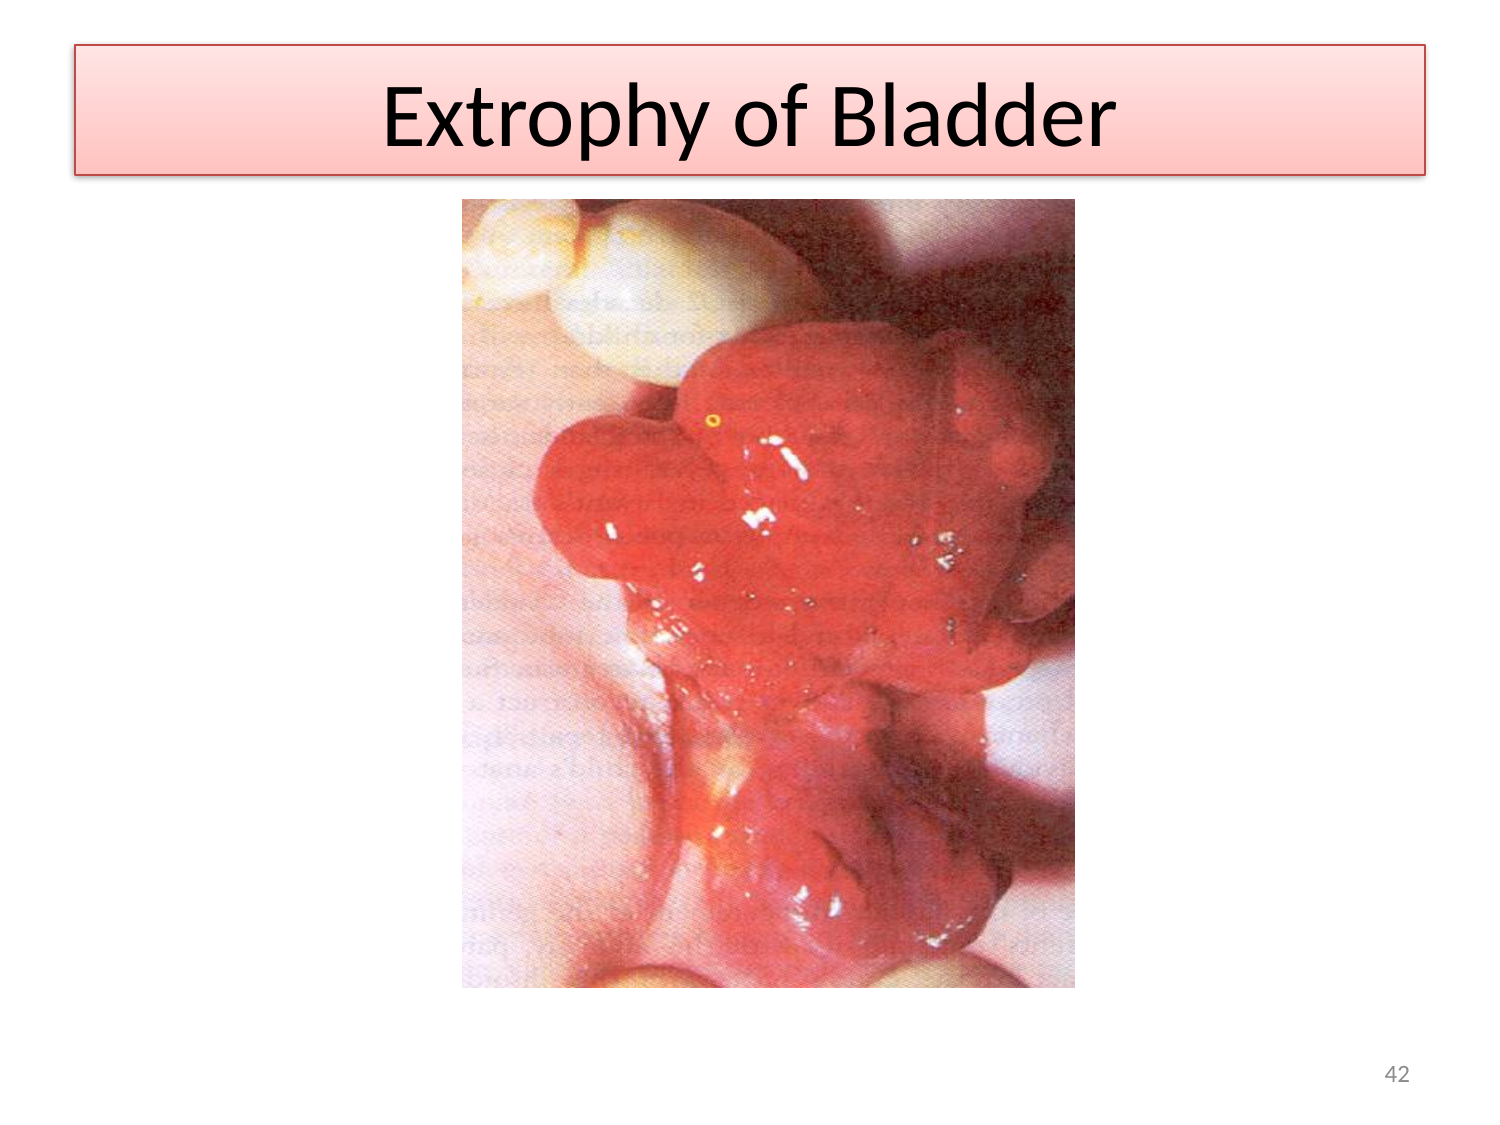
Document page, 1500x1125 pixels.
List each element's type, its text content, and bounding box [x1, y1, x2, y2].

slide_number 42 [1074, 1042, 1425, 1103]
picture [462, 199, 1076, 988]
title Extrophy of Bladder [74, 44, 1426, 176]
